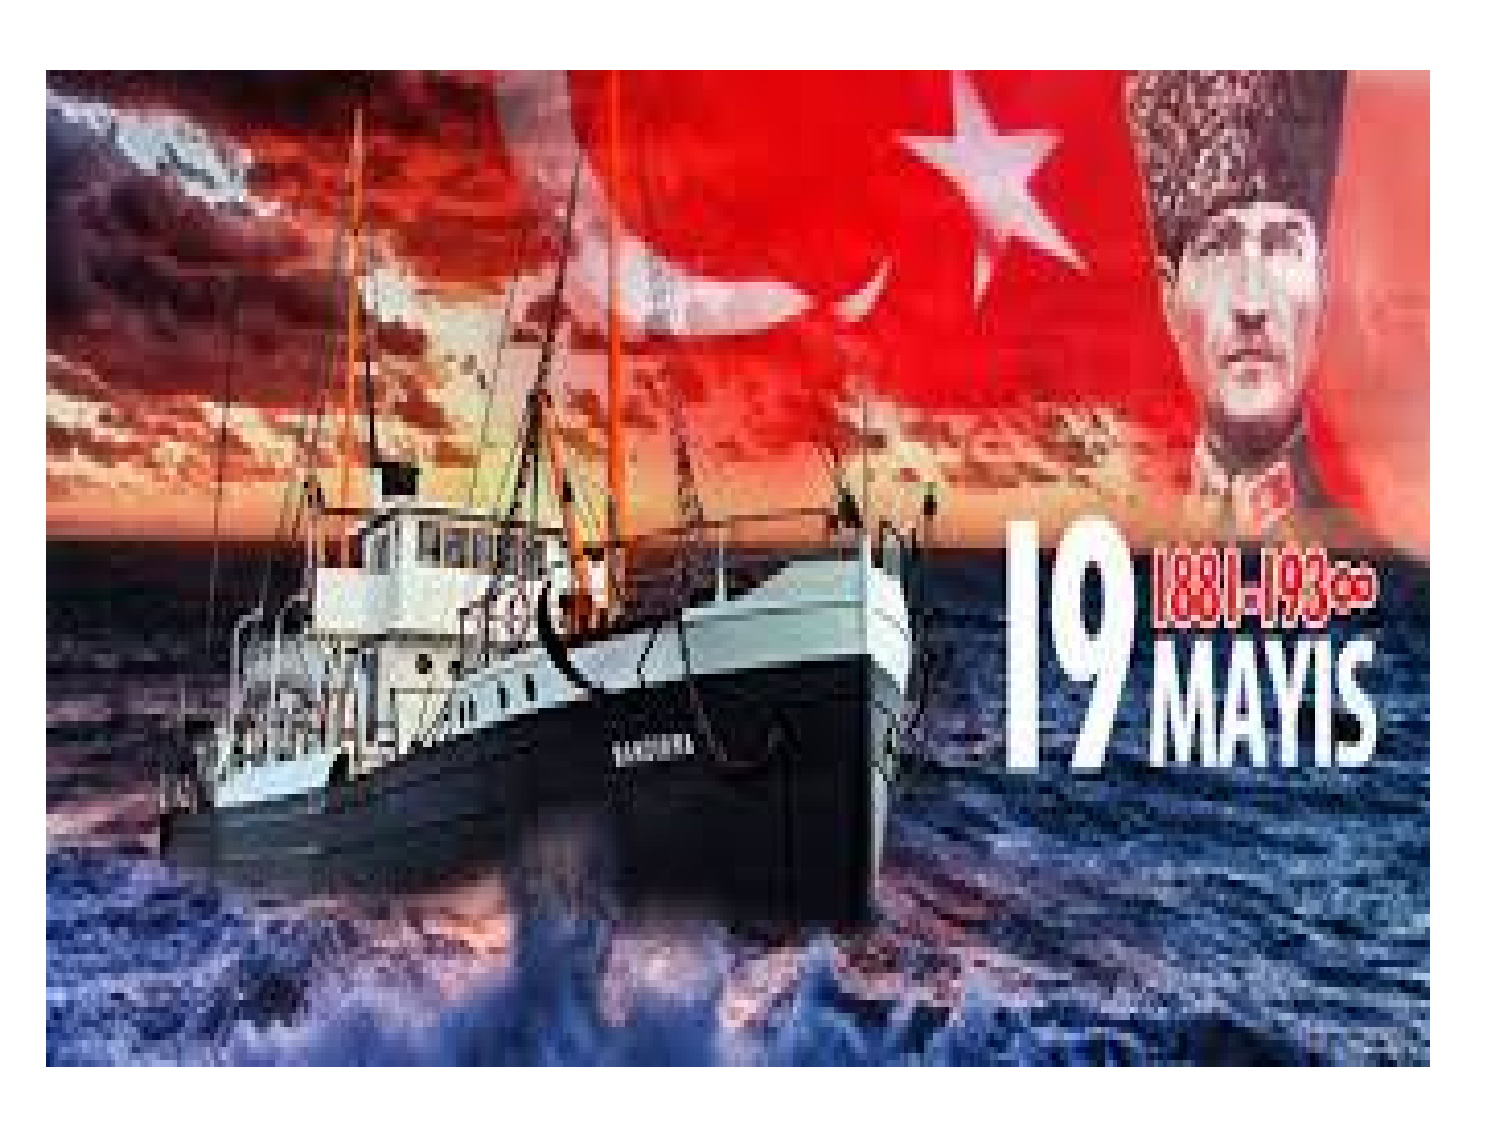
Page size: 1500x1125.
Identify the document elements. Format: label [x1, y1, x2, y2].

picture [46, 70, 1430, 1067]
